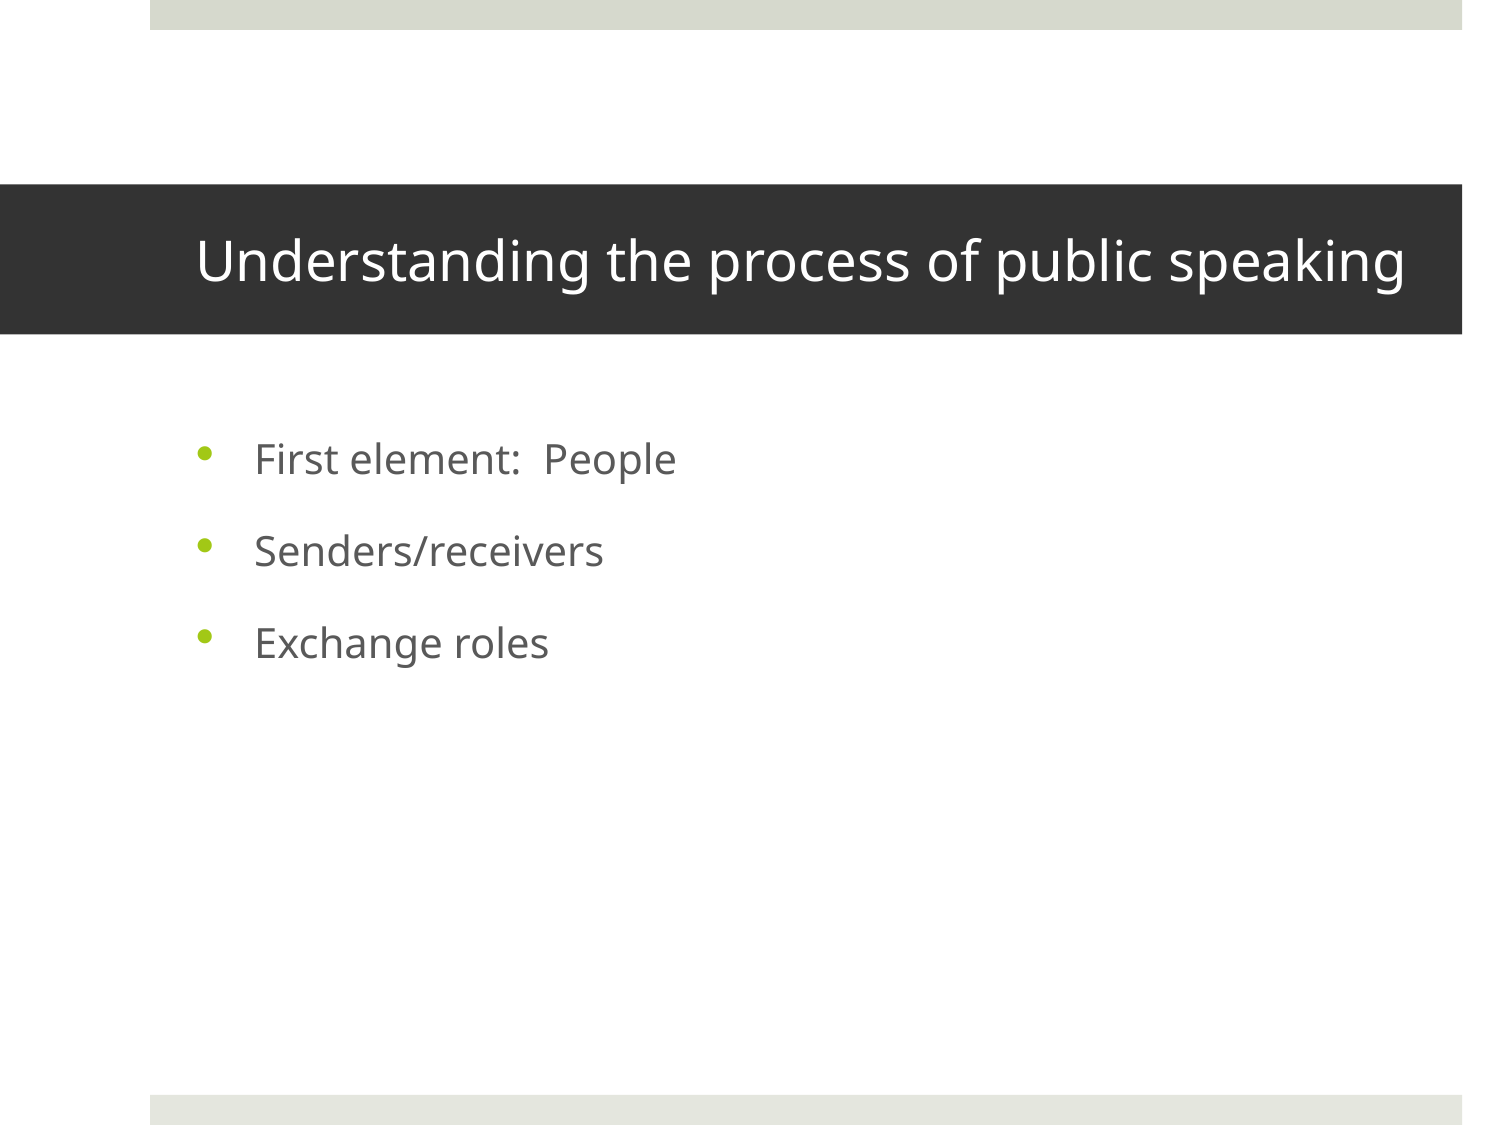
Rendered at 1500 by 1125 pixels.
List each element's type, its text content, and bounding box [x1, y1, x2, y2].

list First element: People Senders/receivers Exchange roles [182, 425, 1432, 1028]
title Understanding the process of public speaking [0, 184, 1463, 335]
